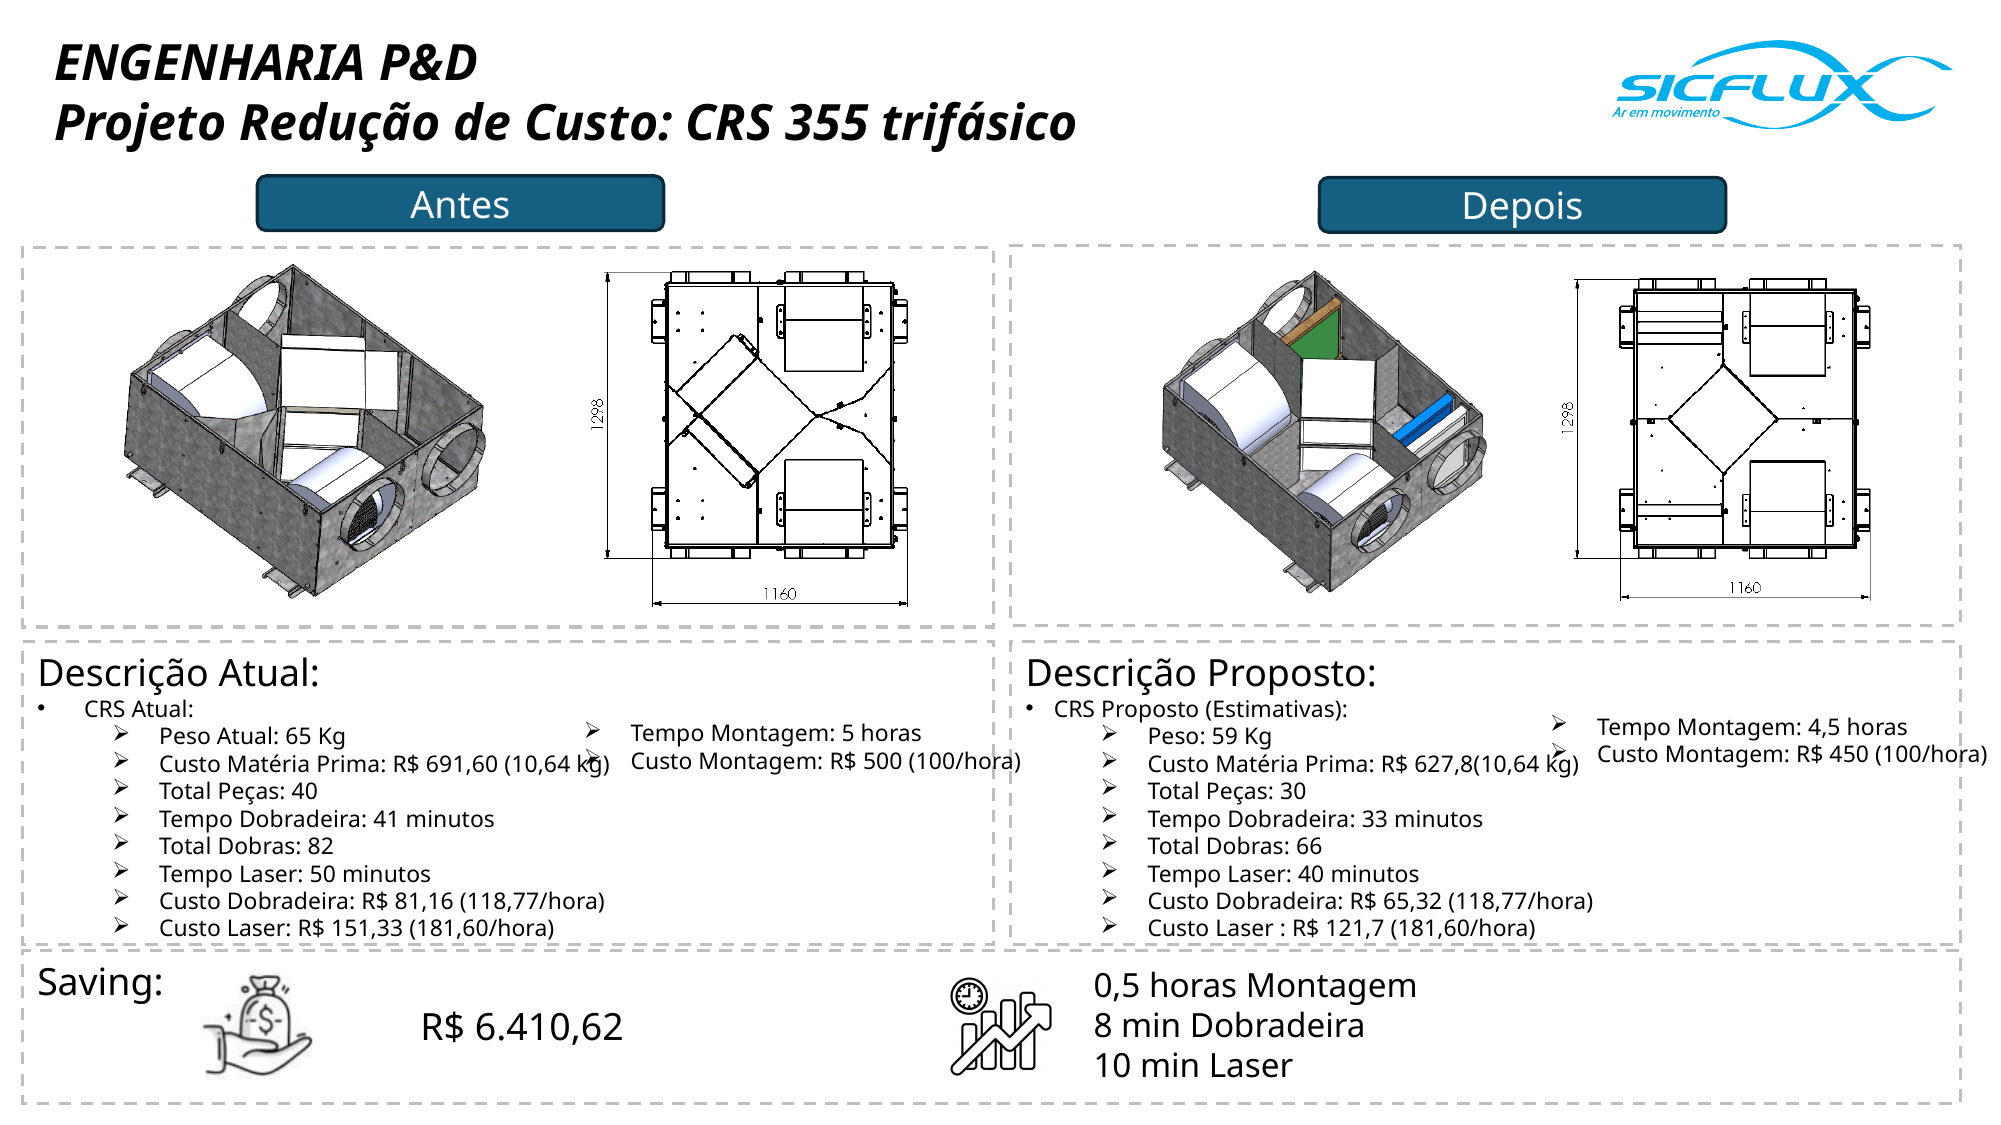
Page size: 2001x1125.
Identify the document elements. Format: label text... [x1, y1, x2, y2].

text_box Tempo Montagem: 5 horas Custo Montagem: R$ 500 (100/hora) [493, 711, 1052, 782]
text_box ENGENHARIA P&D Projeto Redução de Custo: CRS 355 trifásico [39, 23, 1570, 158]
text_box Saving: [21, 949, 1962, 1105]
text_box Descrição Proposto: CRS Proposto (Estimativas): Peso: 59 Kg Custo Matéria Prima: R$ 627,8(10,64 kg) Total Peças: 30 Tempo Dobradeira: 33 minutos Total Dobras: 66 Tempo Laser: 40 minutos Custo Dobradeira: R$ 65,32 (118,77/hora) Custo Laser : R$ 121,7 (181,60/hora) [1009, 640, 1962, 946]
picture [584, 259, 928, 621]
text_box Antes [255, 174, 666, 233]
picture [1604, 34, 1961, 135]
picture [1540, 254, 1911, 621]
text_box Depois [1317, 175, 1728, 234]
text_box Tempo Montagem: 4,5 horas Custo Montagem: R$ 450 (100/hora) [1460, 705, 2000, 775]
picture [199, 966, 316, 1085]
picture [1134, 259, 1490, 602]
text_box 0,5 horas Montagem 8 min Dobradeira 10 min Laser [1077, 969, 1667, 1079]
text_box R$ 6.410,62 [329, 965, 919, 1085]
picture [92, 255, 515, 616]
text_box Descrição Atual: CRS Atual: Peso Atual: 65 Kg Custo Matéria Prima: R$ 691,60 (10,64 kg) Total Peças: 40 Tempo Dobradeira: 41 minutos Total Dobras: 82 Tempo Laser: 50 minutos Custo Dobradeira: R$ 81,16 (118,77/hora) Custo Laser: R$ 151,33 (181,60/hora) [21, 640, 995, 946]
text_box [21, 246, 995, 629]
picture [948, 974, 1052, 1076]
text_box [1009, 244, 1962, 627]
